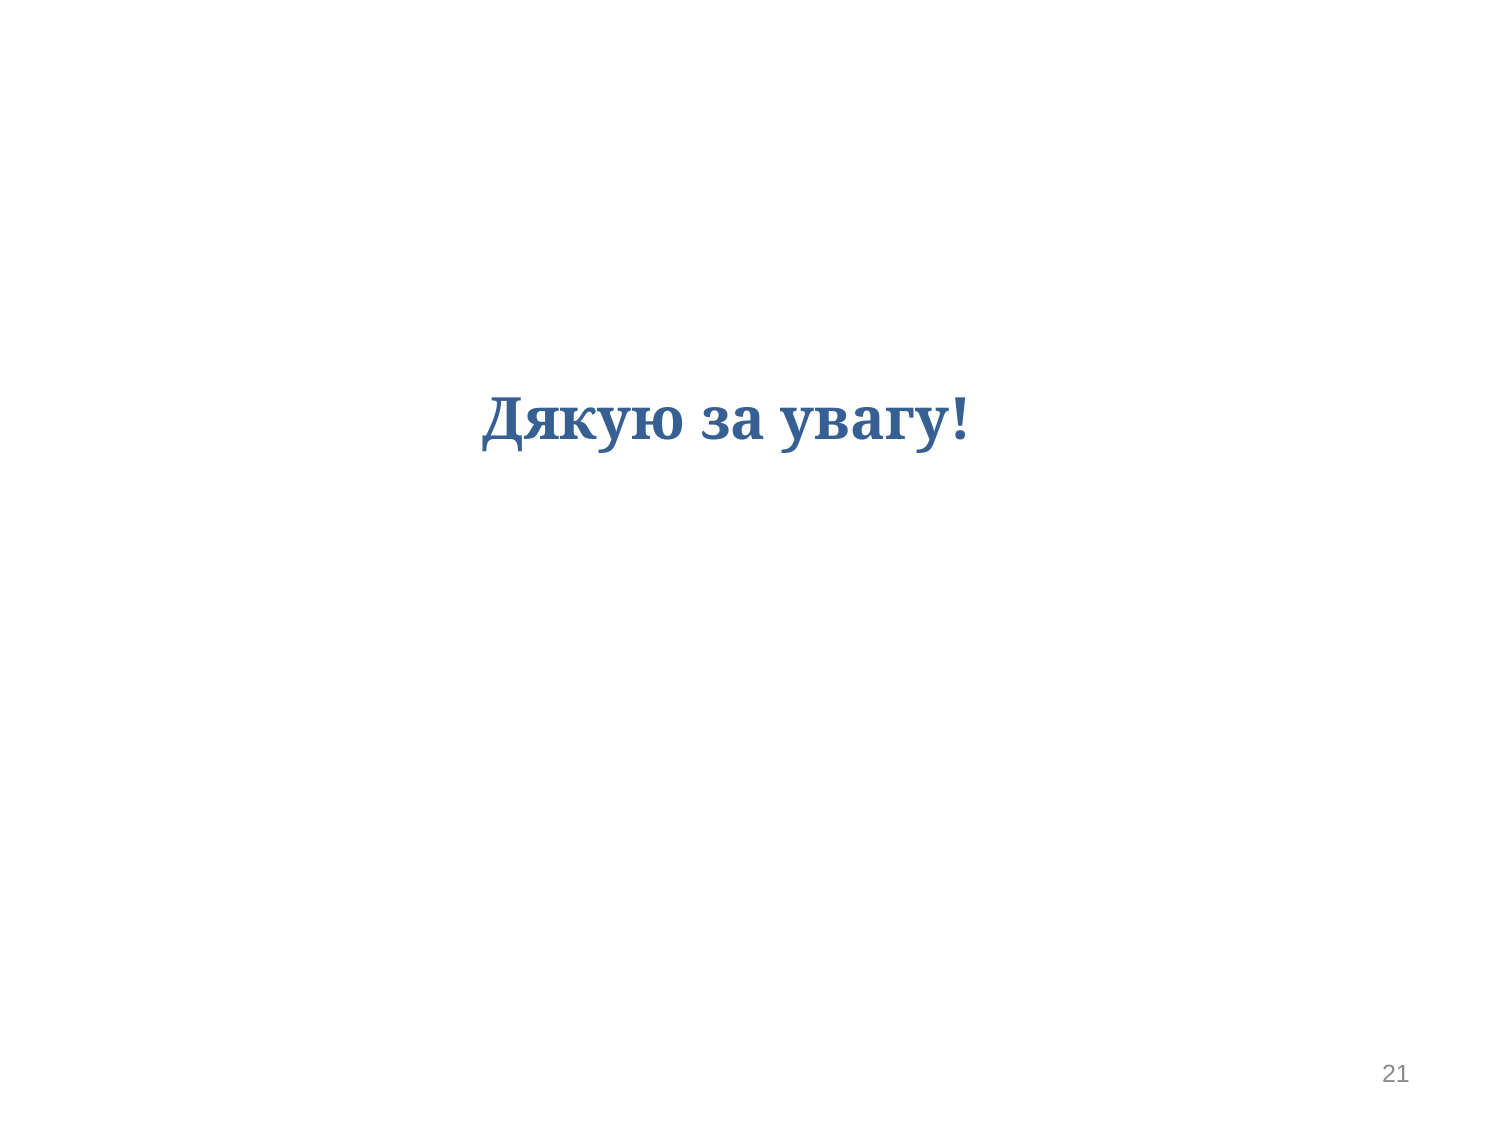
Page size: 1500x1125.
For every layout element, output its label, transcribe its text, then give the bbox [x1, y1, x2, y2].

text_box Дякую за увагу! [395, 373, 1059, 449]
slide_number 21 [1074, 1042, 1425, 1103]
